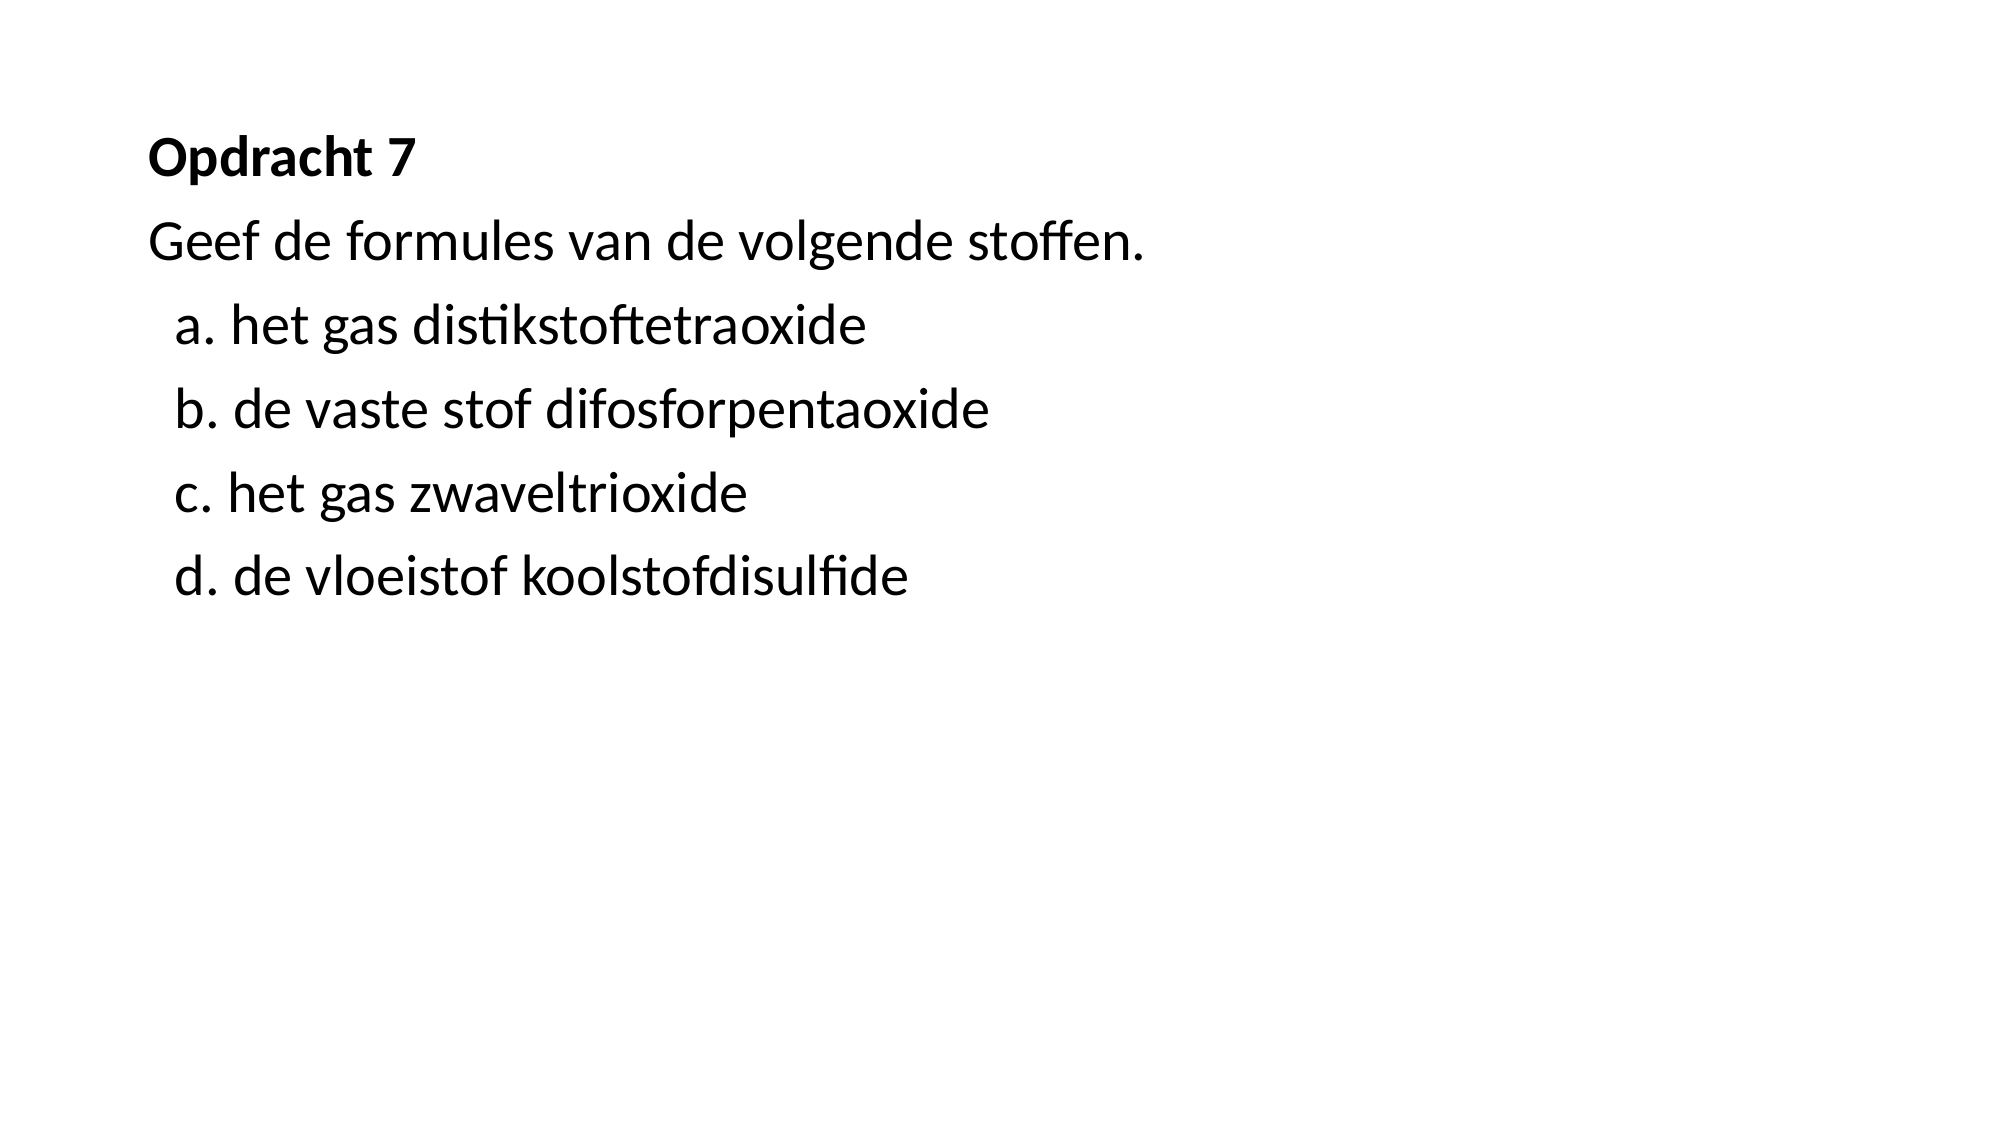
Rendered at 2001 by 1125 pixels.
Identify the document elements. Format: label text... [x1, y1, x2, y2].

list Opdracht 7 Geef de formules van de volgende stoffen. a. het gas distikstoftetraoxide b. de vaste stof difosforpentaoxide c. het gas zwaveltrioxide d. de vloeistof koolstofdisulfide [133, 119, 1863, 1014]
